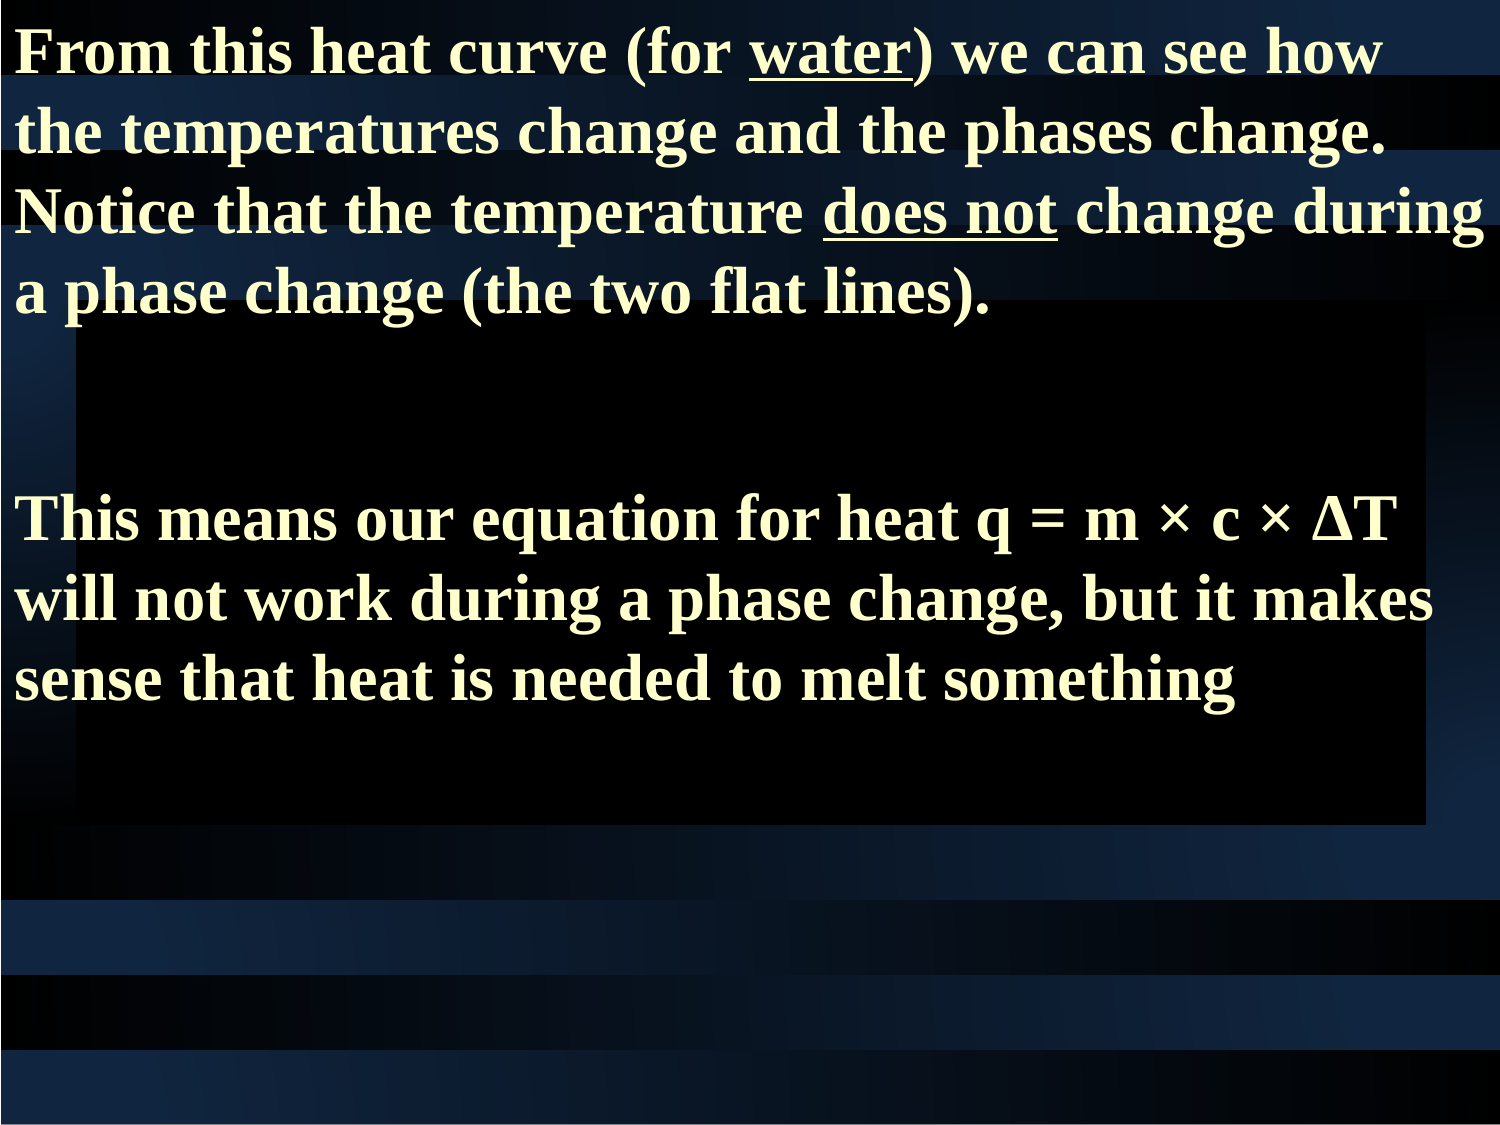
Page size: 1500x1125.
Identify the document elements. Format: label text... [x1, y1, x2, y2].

text_box From this heat curve (for water) we can see how the temperatures change and the phases change. Notice that the temperature does not change during a phase change (the two flat lines). This means our equation for heat q = m × c × ∆T will not work during a phase change, but it makes sense that heat is needed to melt something [0, 0, 1500, 721]
picture [0, 721, 1500, 1125]
